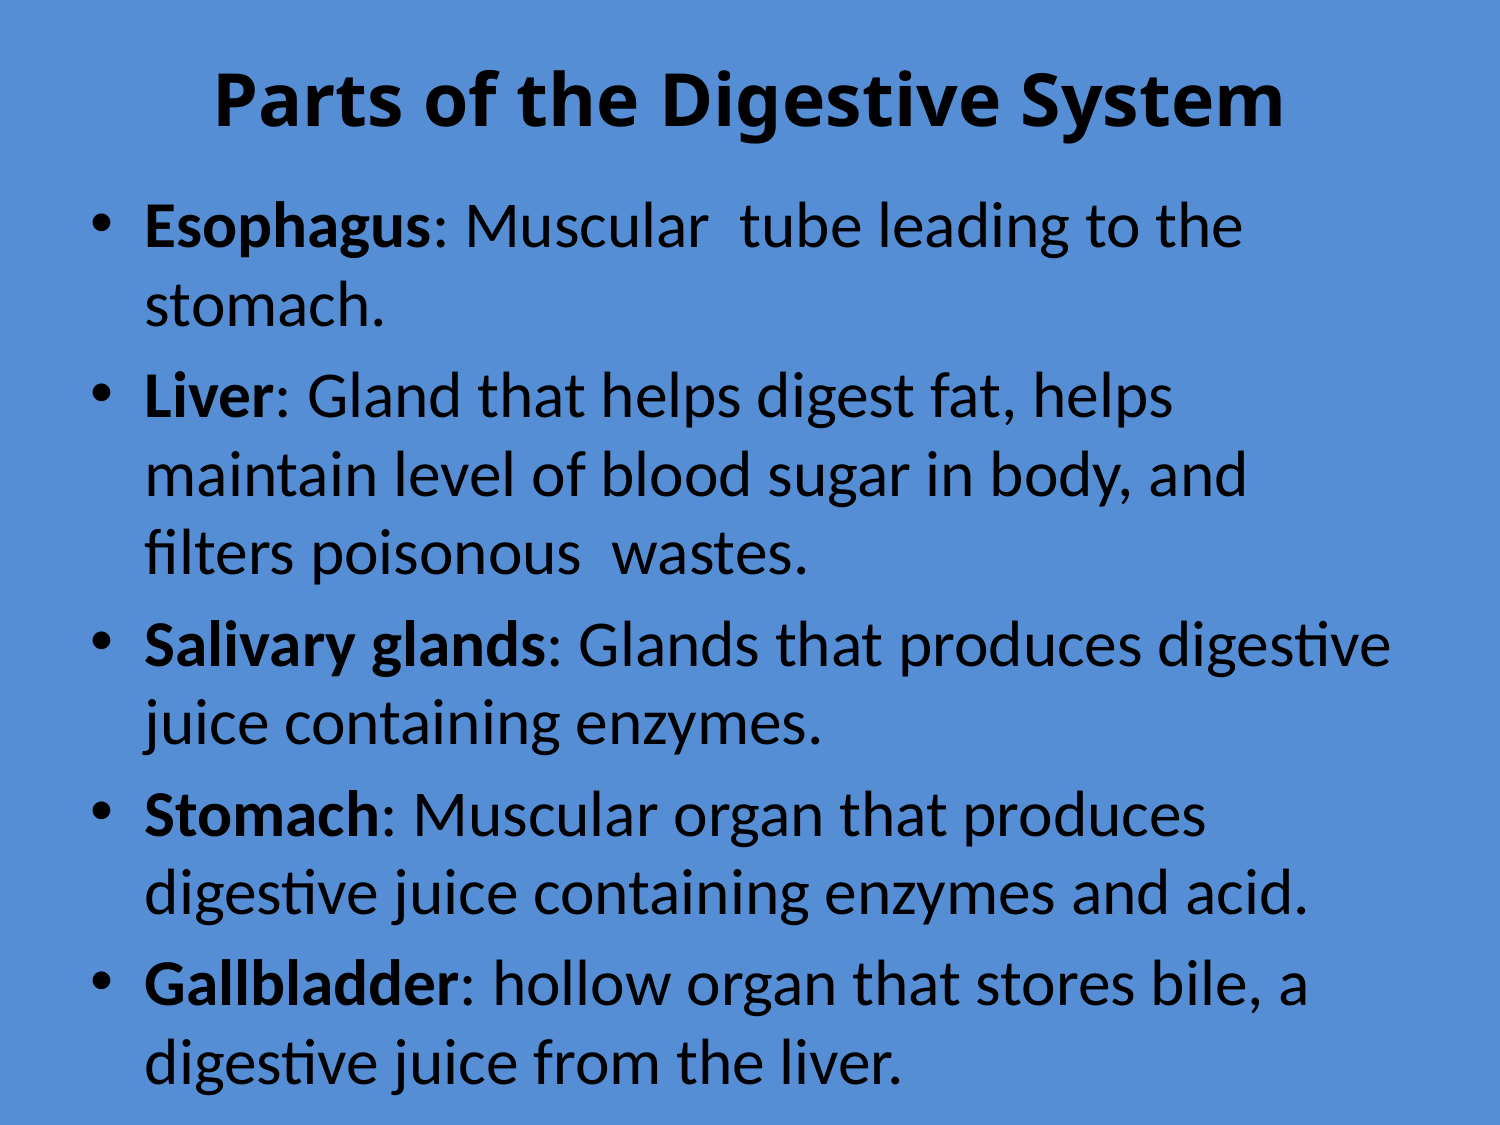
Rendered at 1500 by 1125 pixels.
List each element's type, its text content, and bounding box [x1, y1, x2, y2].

title Parts of the Digestive System [75, 45, 1425, 150]
list Esophagus: Muscular tube leading to the stomach. Liver: Gland that helps digest fat, helps maintain level of blood sugar in body, and filters poisonous wastes. Salivary glands: Glands that produces digestive juice containing enzymes. Stomach: Muscular organ that produces digestive juice containing enzymes and acid. Gallbladder: hollow organ that stores bile, a digestive juice from the liver. [75, 174, 1425, 1113]
